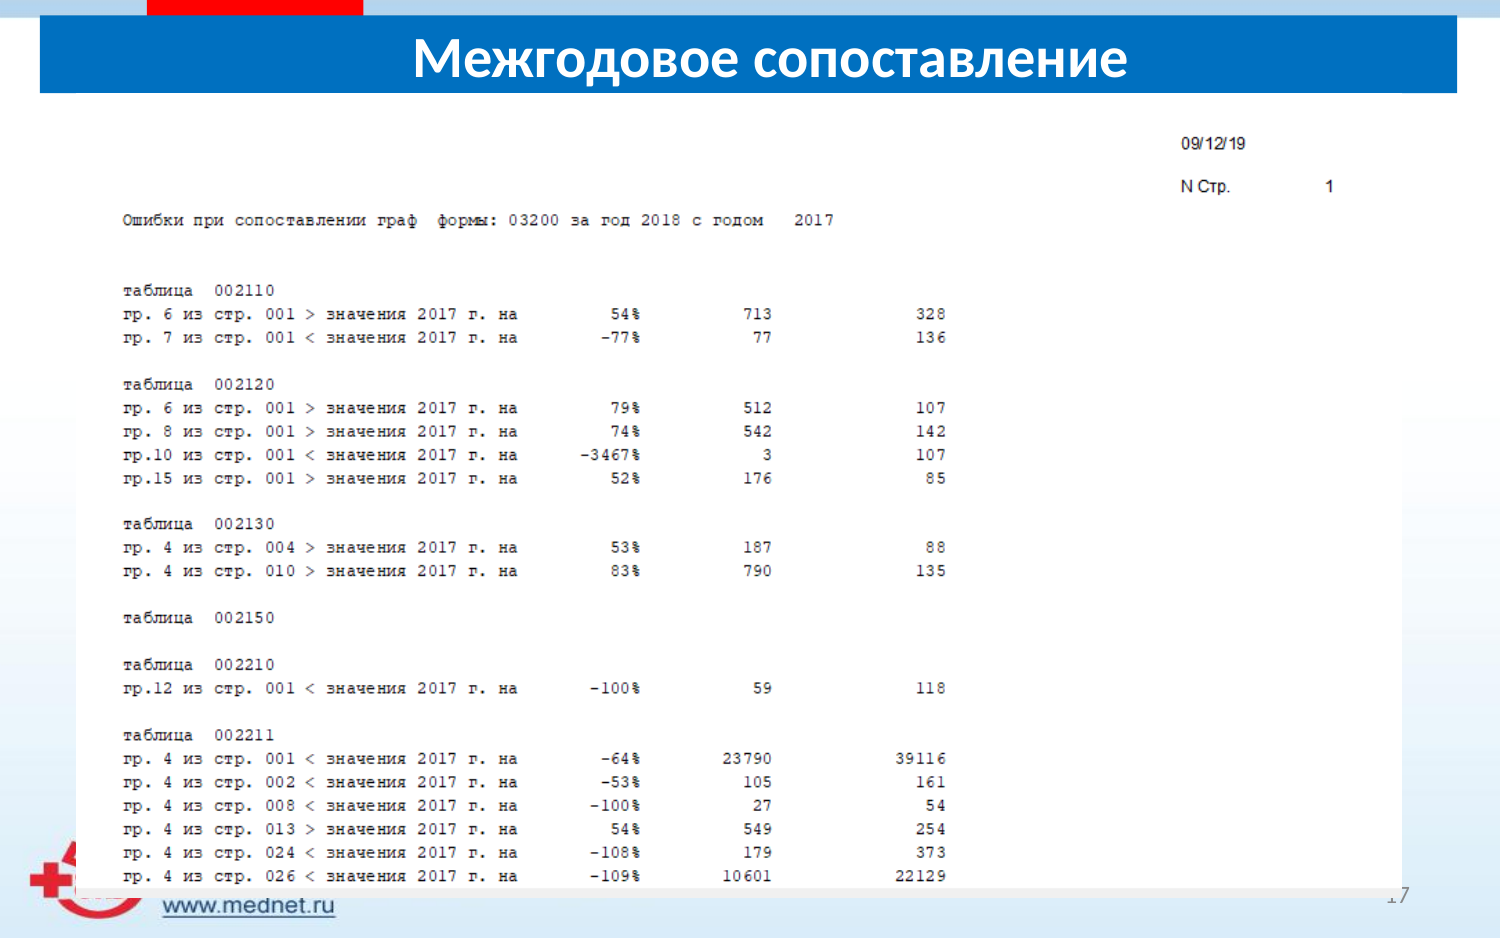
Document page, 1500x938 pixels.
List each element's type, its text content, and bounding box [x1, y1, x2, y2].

picture [0, 0, 1500, 938]
title Межгодовое сопоставление [38, 13, 1459, 95]
text_box [145, 0, 365, 13]
slide_number 17 [1074, 868, 1425, 919]
